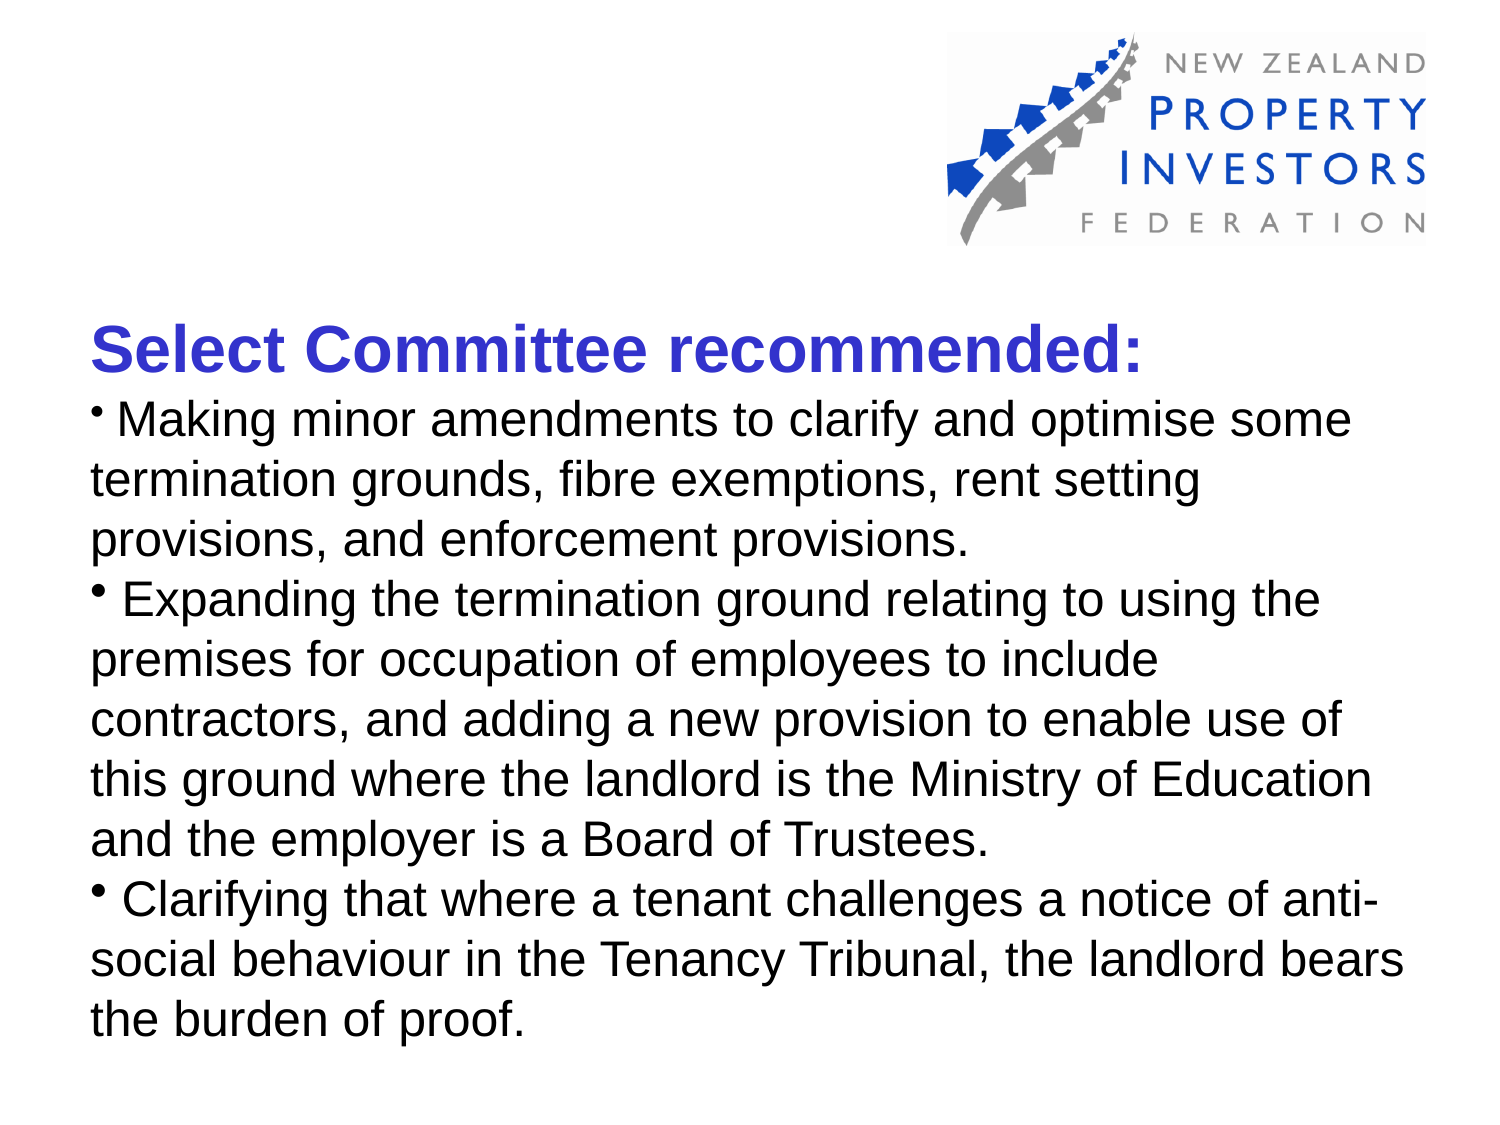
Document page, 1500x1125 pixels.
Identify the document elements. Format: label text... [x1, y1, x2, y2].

list Select Committee recommended: Making minor amendments to clarify and optimise some termination grounds, fibre exemptions, rent setting provisions, and enforcement provisions. Expanding the termination ground relating to using the premises for occupation of employees to include contractors, and adding a new provision to enable use of this ground where the landlord is the Ministry of Education and the employer is a Board of Trustees. Clarifying that where a tenant challenges a notice of anti-social behaviour in the Tenancy Tribunal, the landlord bears the burden of proof. [74, 168, 1426, 1099]
picture [946, 32, 1426, 246]
